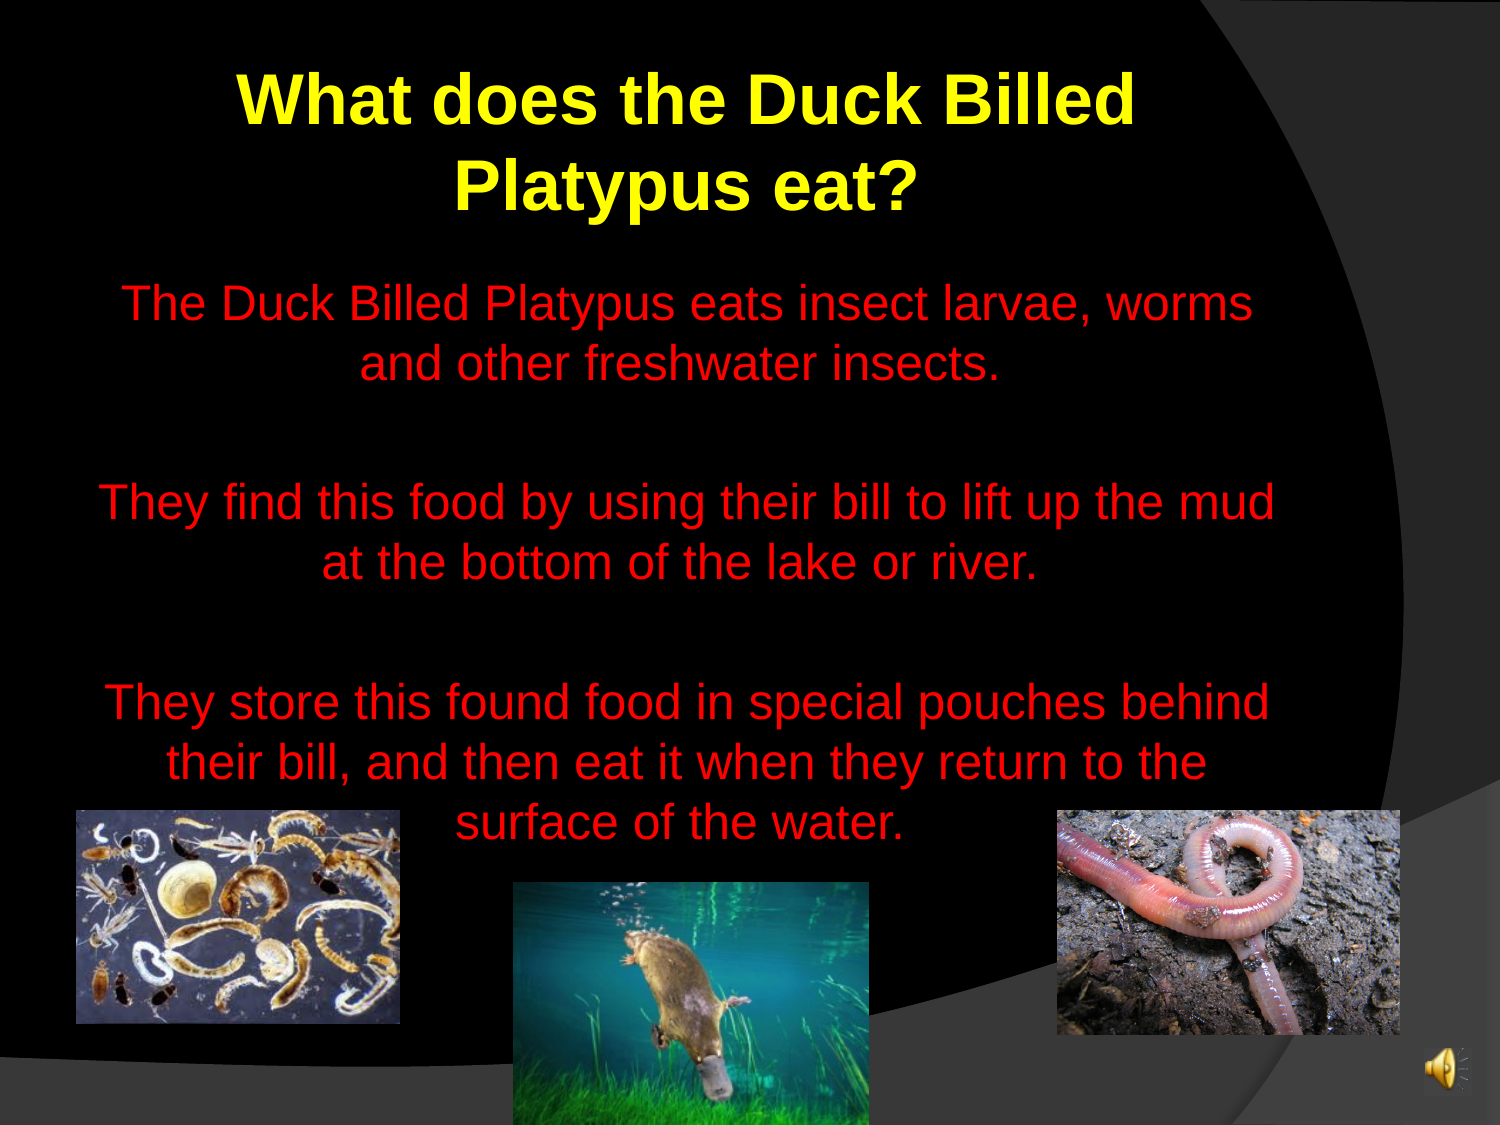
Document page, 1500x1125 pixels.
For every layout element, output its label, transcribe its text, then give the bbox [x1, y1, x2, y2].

list The Duck Billed Platypus eats insect larvae, worms and other freshwater insects. They find this food by using their bill to lift up the mud at the bottom of the lake or river. They store this found food in special pouches behind their bill, and then eat it when they return to the surface of the water. [75, 262, 1300, 1005]
picture [1056, 810, 1400, 1036]
picture [1423, 1046, 1474, 1098]
title What does the Duck Billed Platypus eat? [75, 45, 1300, 233]
picture [76, 810, 400, 1024]
picture [513, 882, 869, 1125]
